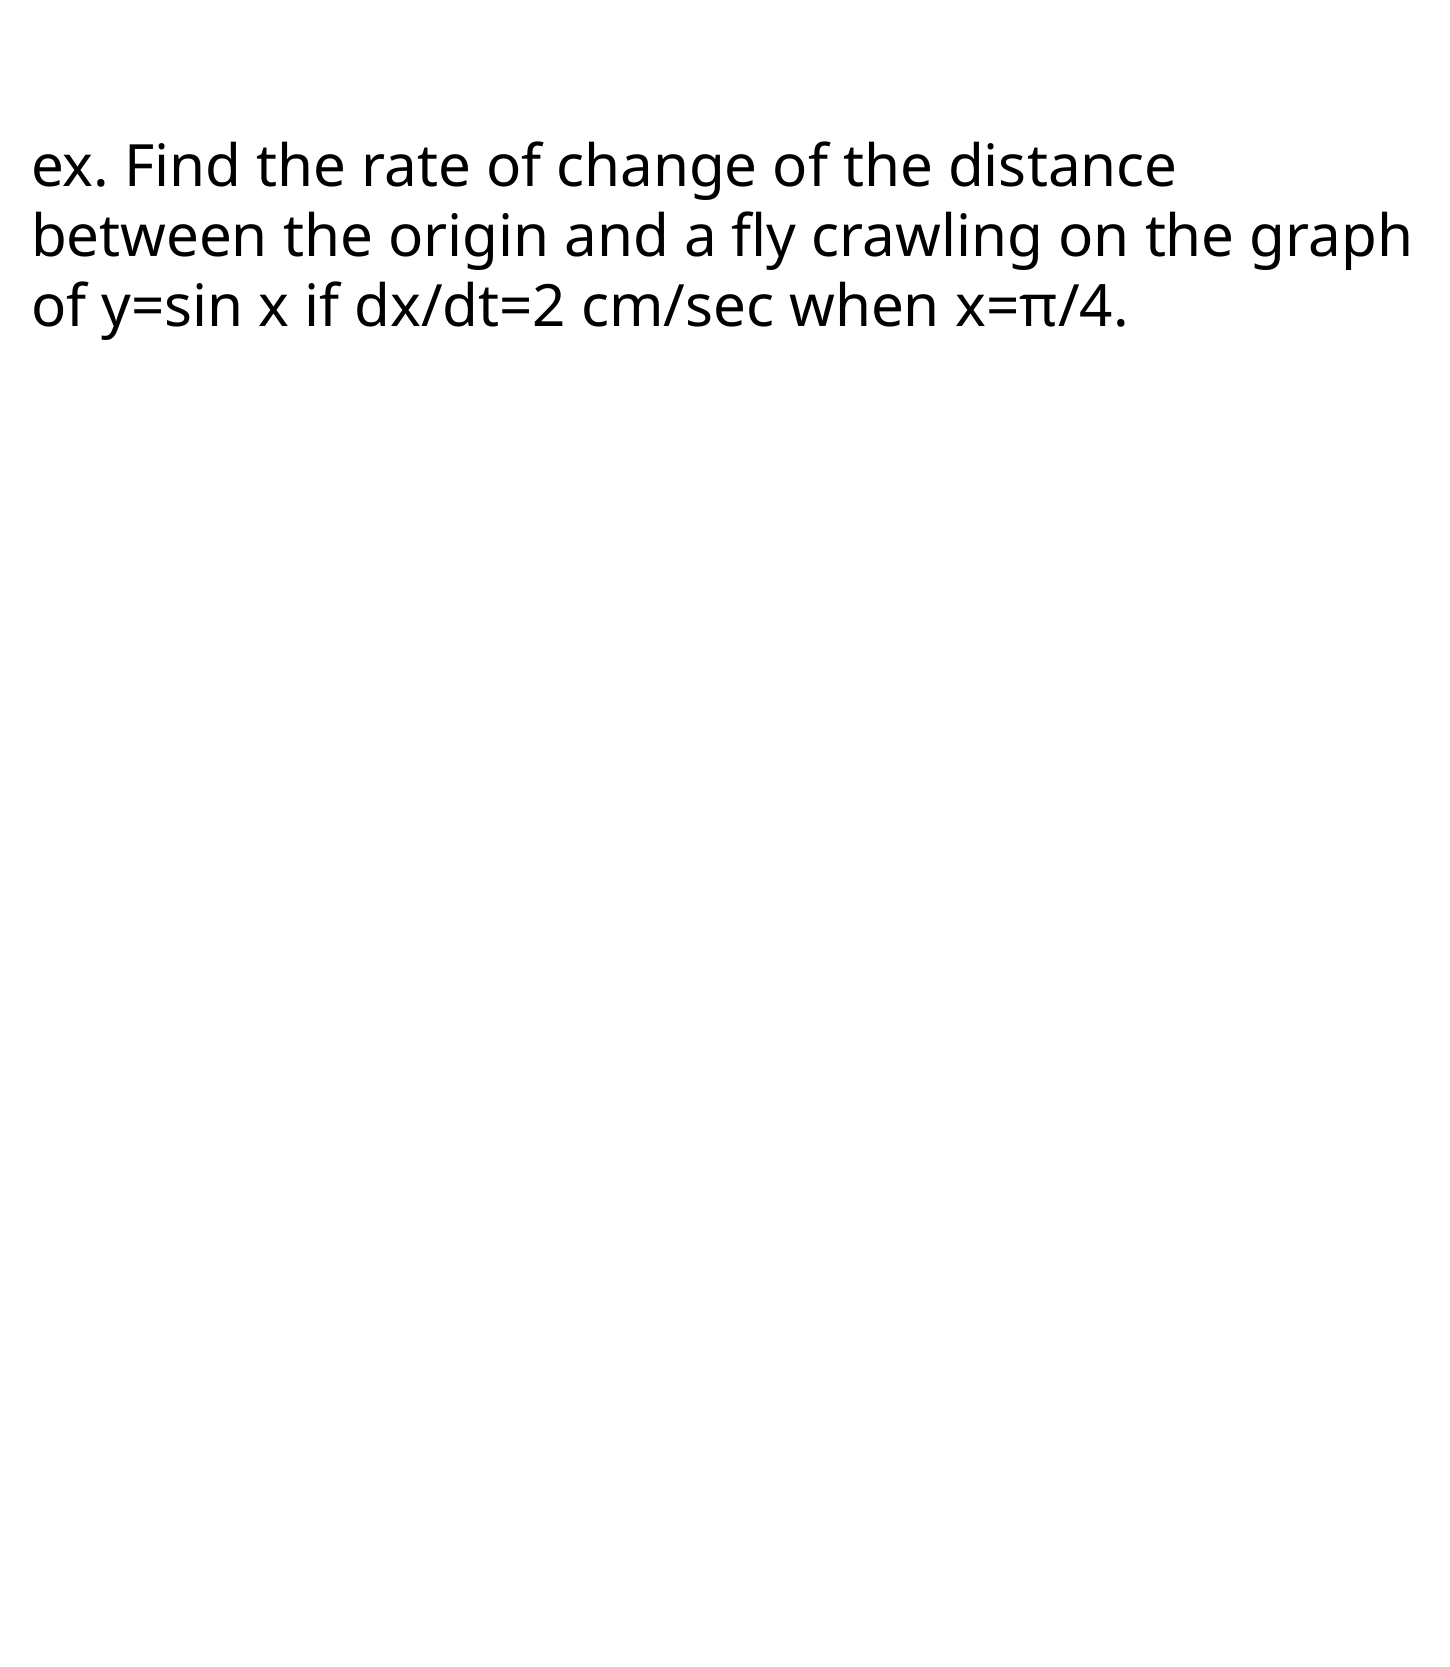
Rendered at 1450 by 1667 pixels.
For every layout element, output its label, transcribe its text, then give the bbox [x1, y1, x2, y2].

text_box ex. Find the rate of change of the distance between the origin and a fly crawling on the graph of y=sin x if dx/dt=2 cm/sec when x=π/4. [16, 120, 1430, 346]
